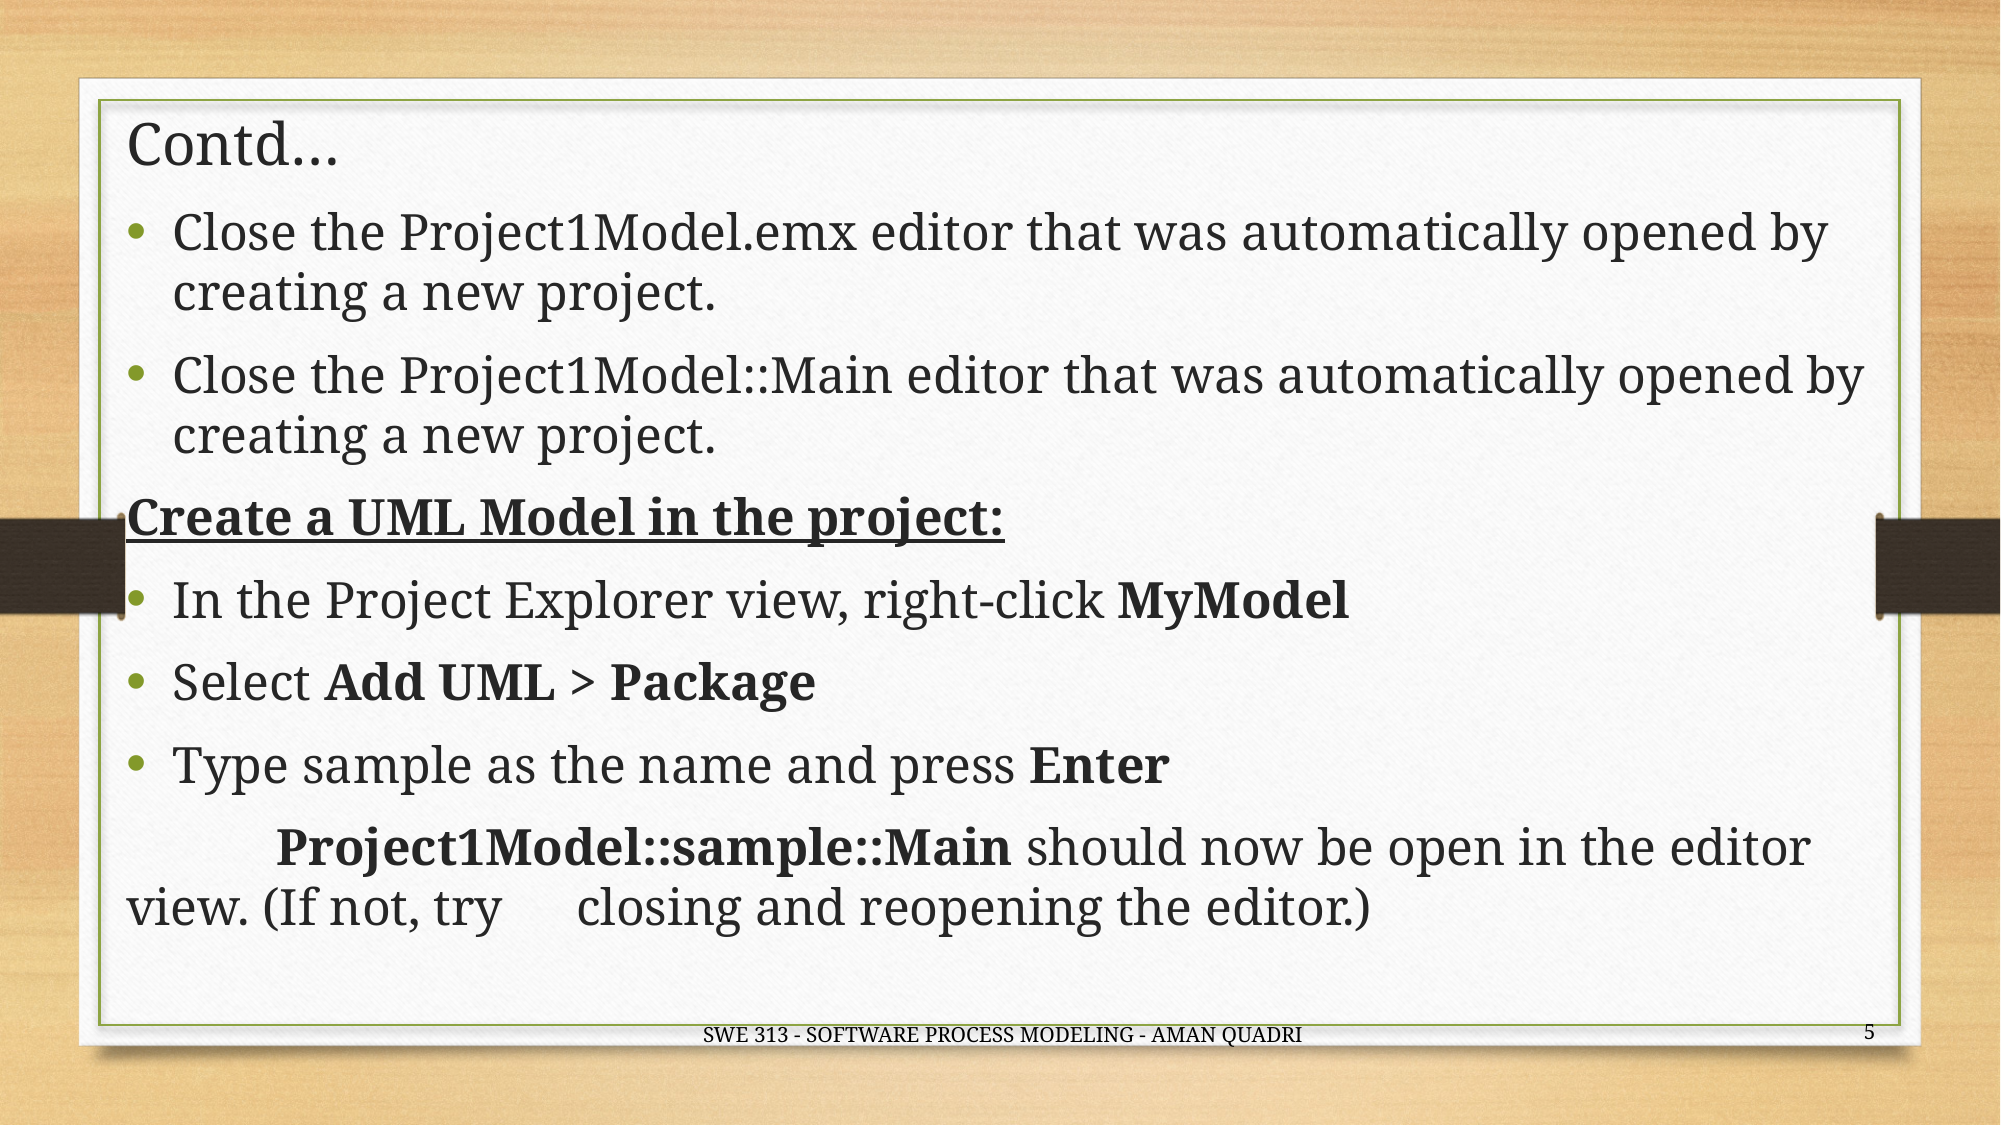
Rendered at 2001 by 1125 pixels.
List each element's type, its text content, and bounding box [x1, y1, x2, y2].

list Close the Project1Model.emx editor that was automatically opened by creating a new project. Close the Project1Model::Main editor that was automatically opened by creating a new project. Create a UML Model in the project: In the Project Explorer view, right-click MyModel Select Add UML > Package Type sample as the name and press Enter Project1Model::sample::Main should now be open in the editor view. (If not, try closing and reopening the editor.) [110, 193, 1895, 1012]
footer SWE 313 - SOFTWARE PROCESS MODELING - AMAN QUADRI [403, 1020, 1602, 1049]
picture [0, 0, 2001, 1125]
title Contd… [110, 99, 1895, 185]
slide_number 5 [1801, 1010, 1891, 1056]
